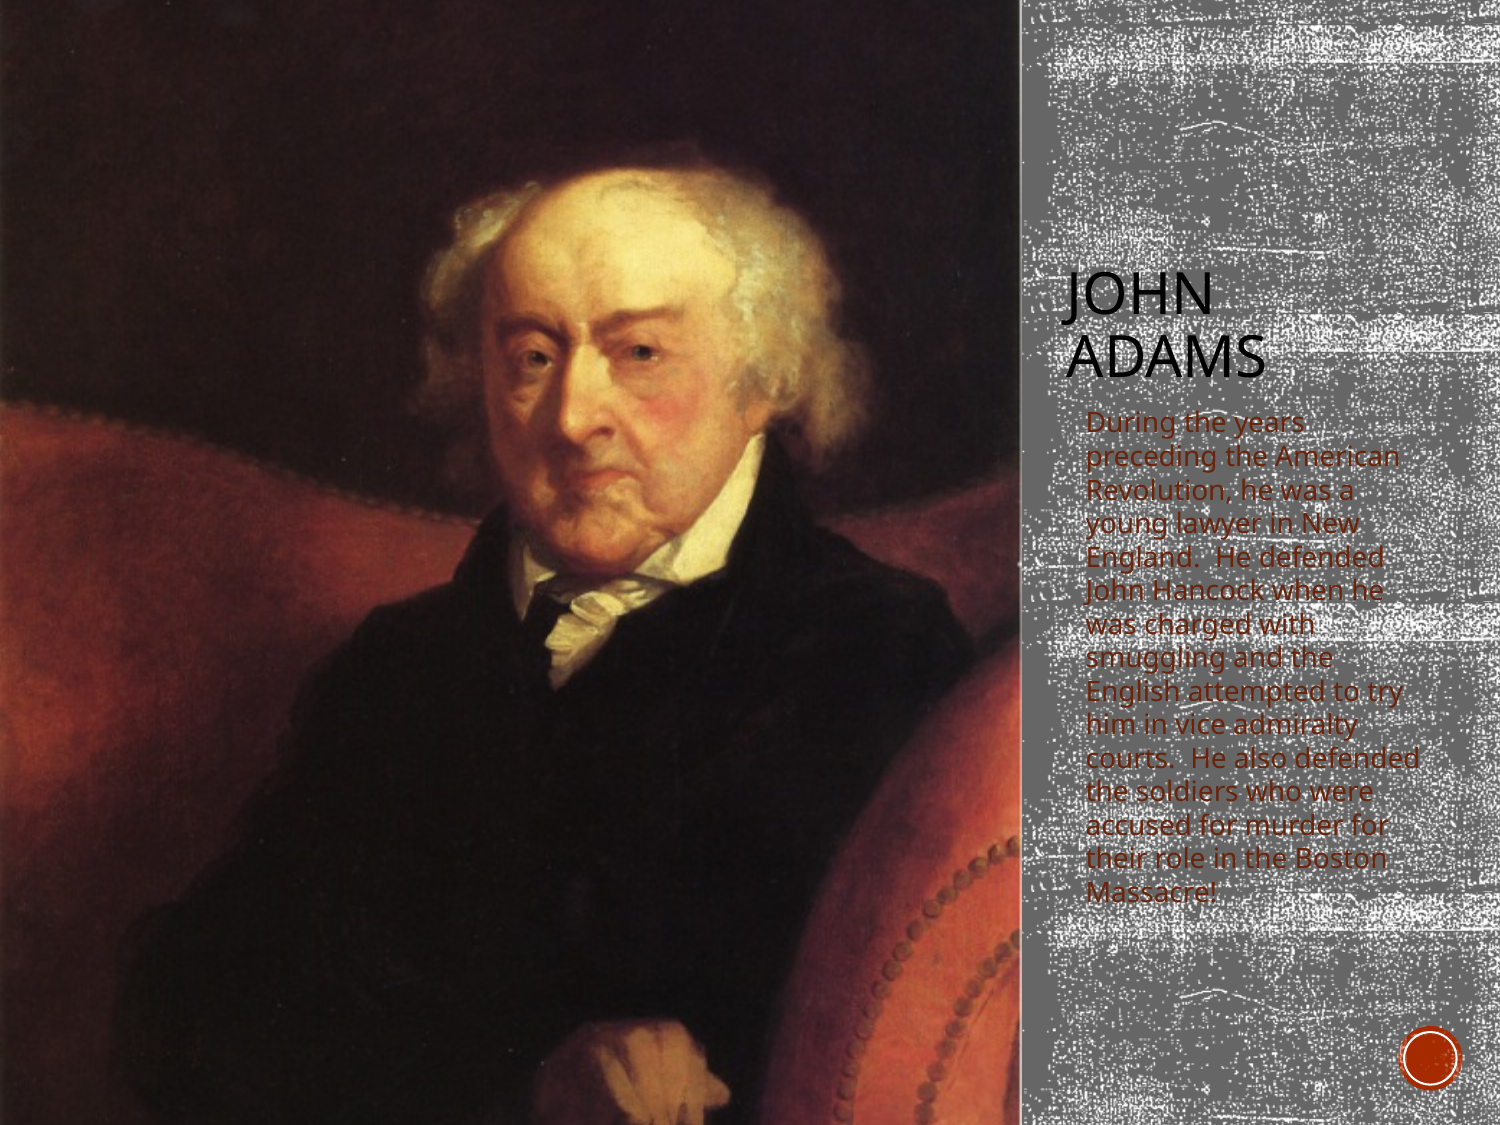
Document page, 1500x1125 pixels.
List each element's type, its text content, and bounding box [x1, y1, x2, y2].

list During the years preceding the American Revolution, he was a young lawyer in New England. He defended John Hancock when he was charged with smuggling and the English attempted to try him in vice admiralty courts. He also defended the soldiers who were accused for murder for their role in the Boston Massacre! [1051, 397, 1446, 938]
title John adams [1051, 112, 1446, 397]
picture [0, 0, 1022, 1125]
